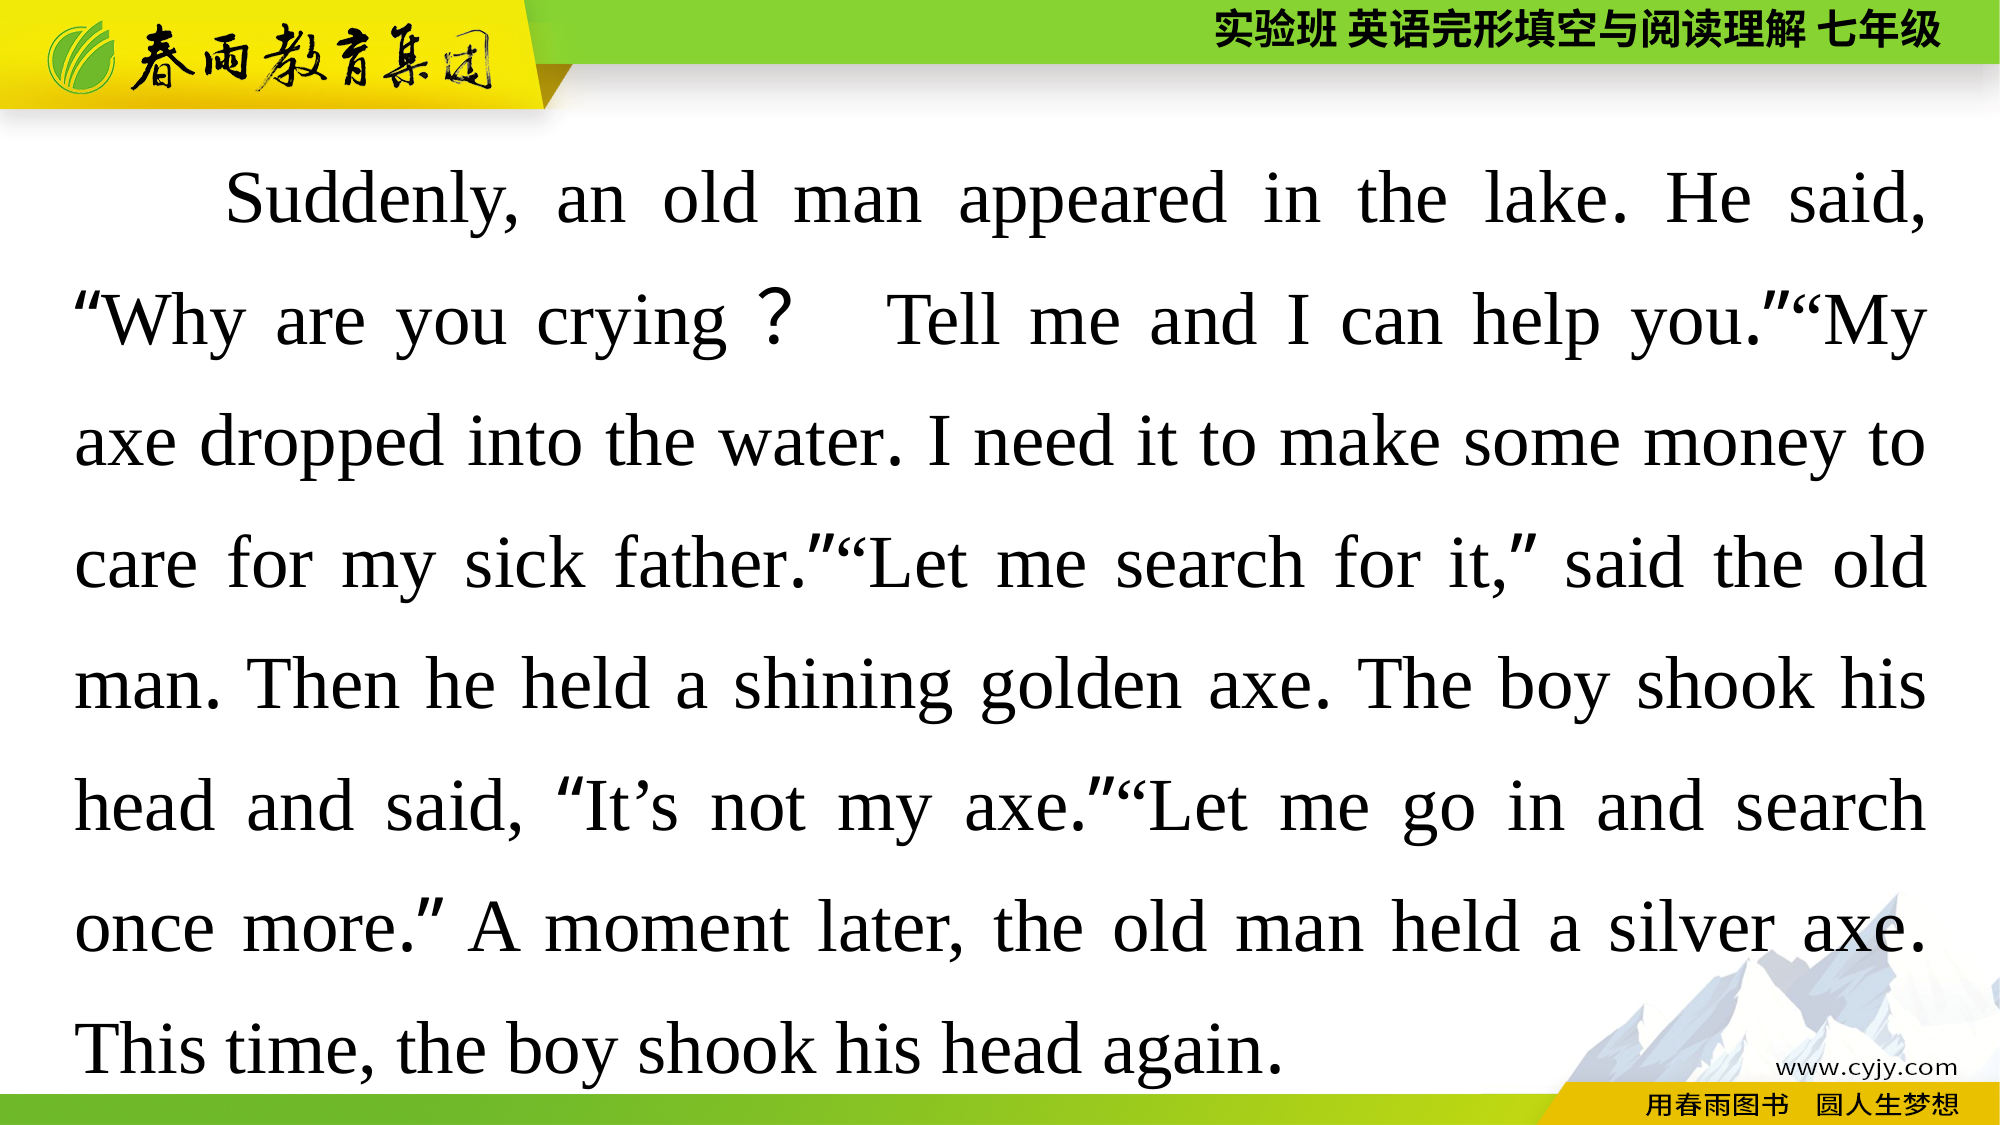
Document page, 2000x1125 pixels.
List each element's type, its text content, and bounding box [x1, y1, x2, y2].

picture [0, 0, 2000, 1125]
list Suddenly, an old man appeared in the lake. He said, “Why are you crying？ Tell me and I can help you.”“My axe dropped into the water. I need it to make some money to care for my sick father.”“Let me search for it,” said the old man. Then he held a shining golden axe. The boy shook his head and said, “It’s not my axe.”“Let me go in and search once more.” A moment later, the old man held a silver axe. This time, the boy shook his head again. [59, 108, 1944, 1092]
